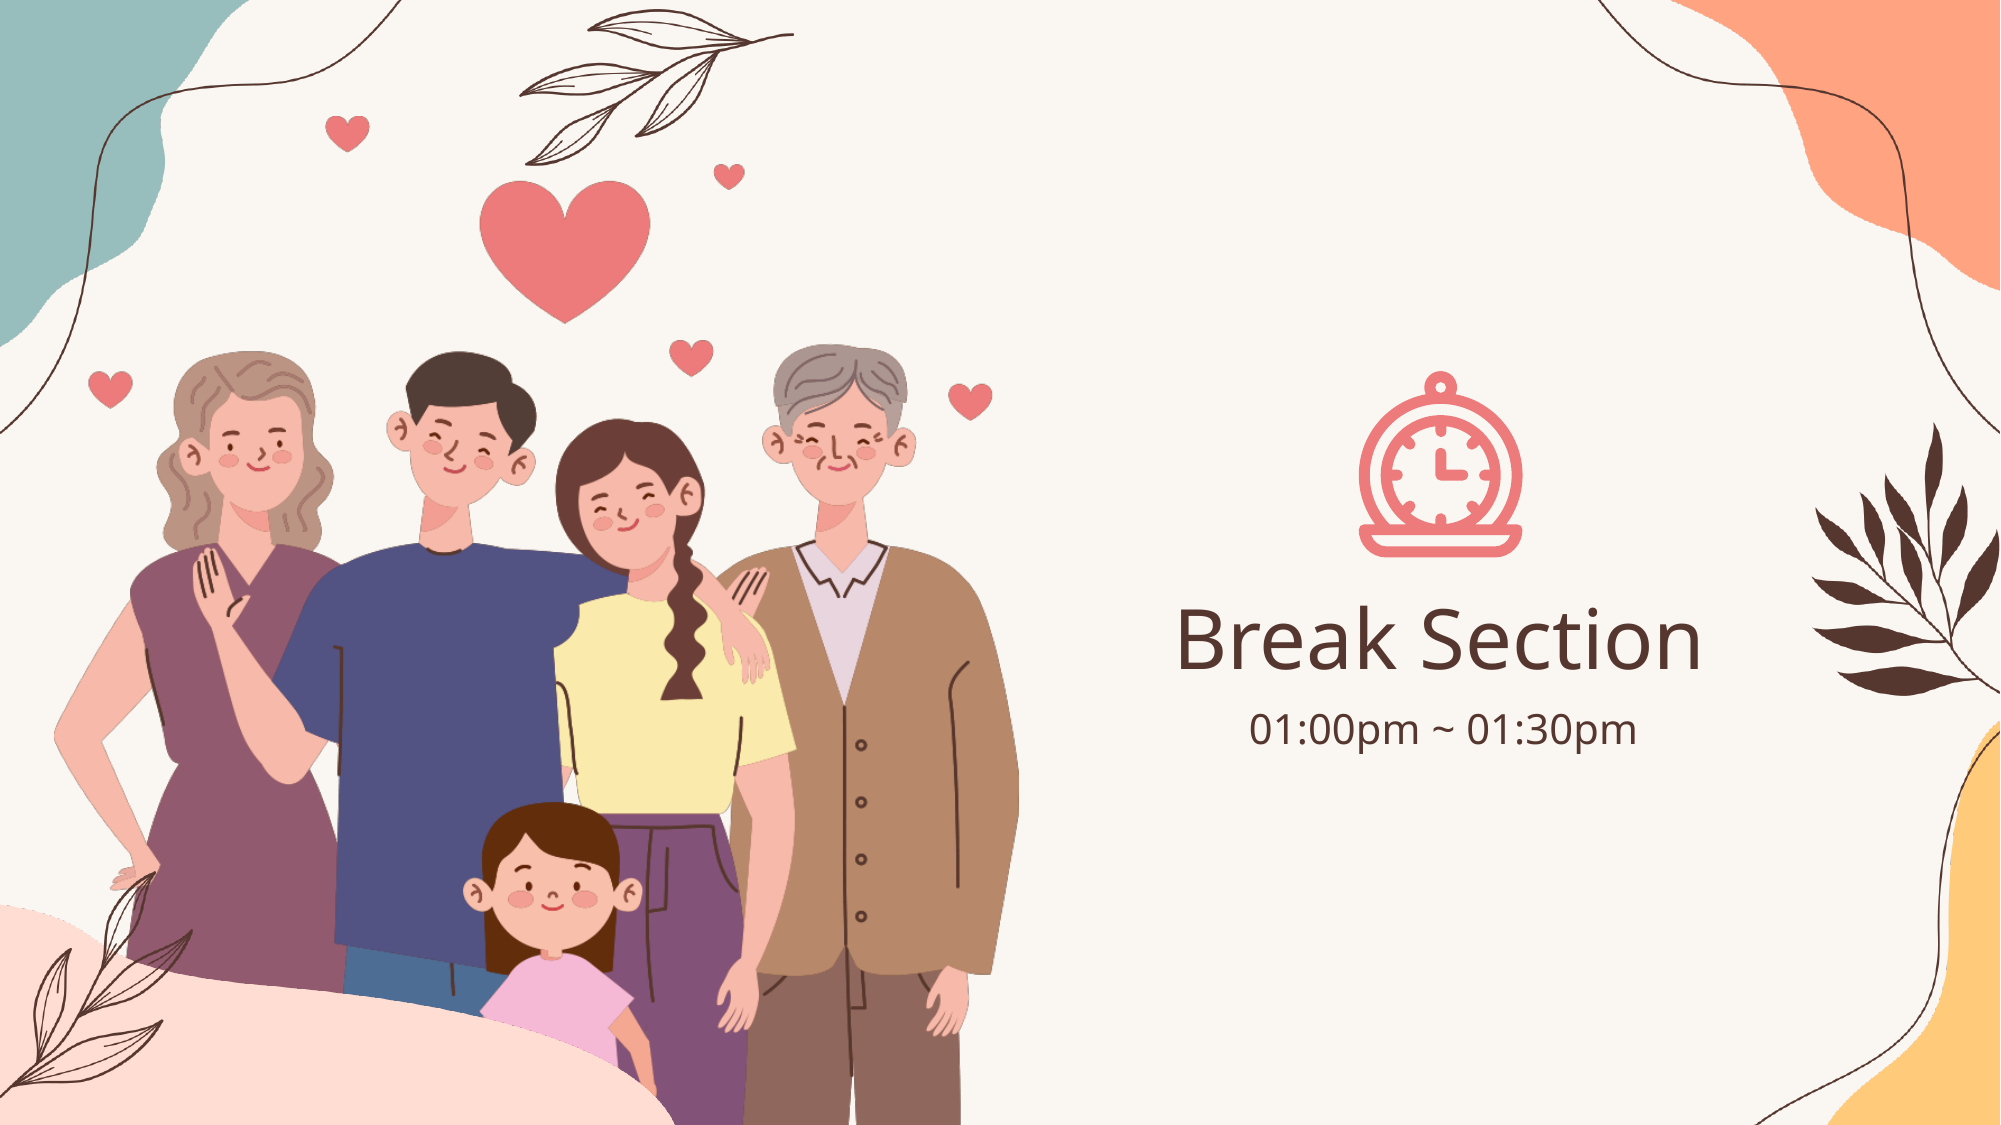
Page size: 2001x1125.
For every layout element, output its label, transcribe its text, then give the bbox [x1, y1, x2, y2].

text_box Break Section [960, 579, 1919, 694]
picture [1597, 0, 2000, 1125]
text_box 01:00pm ~ 01:30pm [971, 695, 1916, 761]
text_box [1355, 367, 1524, 560]
picture [0, 0, 1019, 1125]
